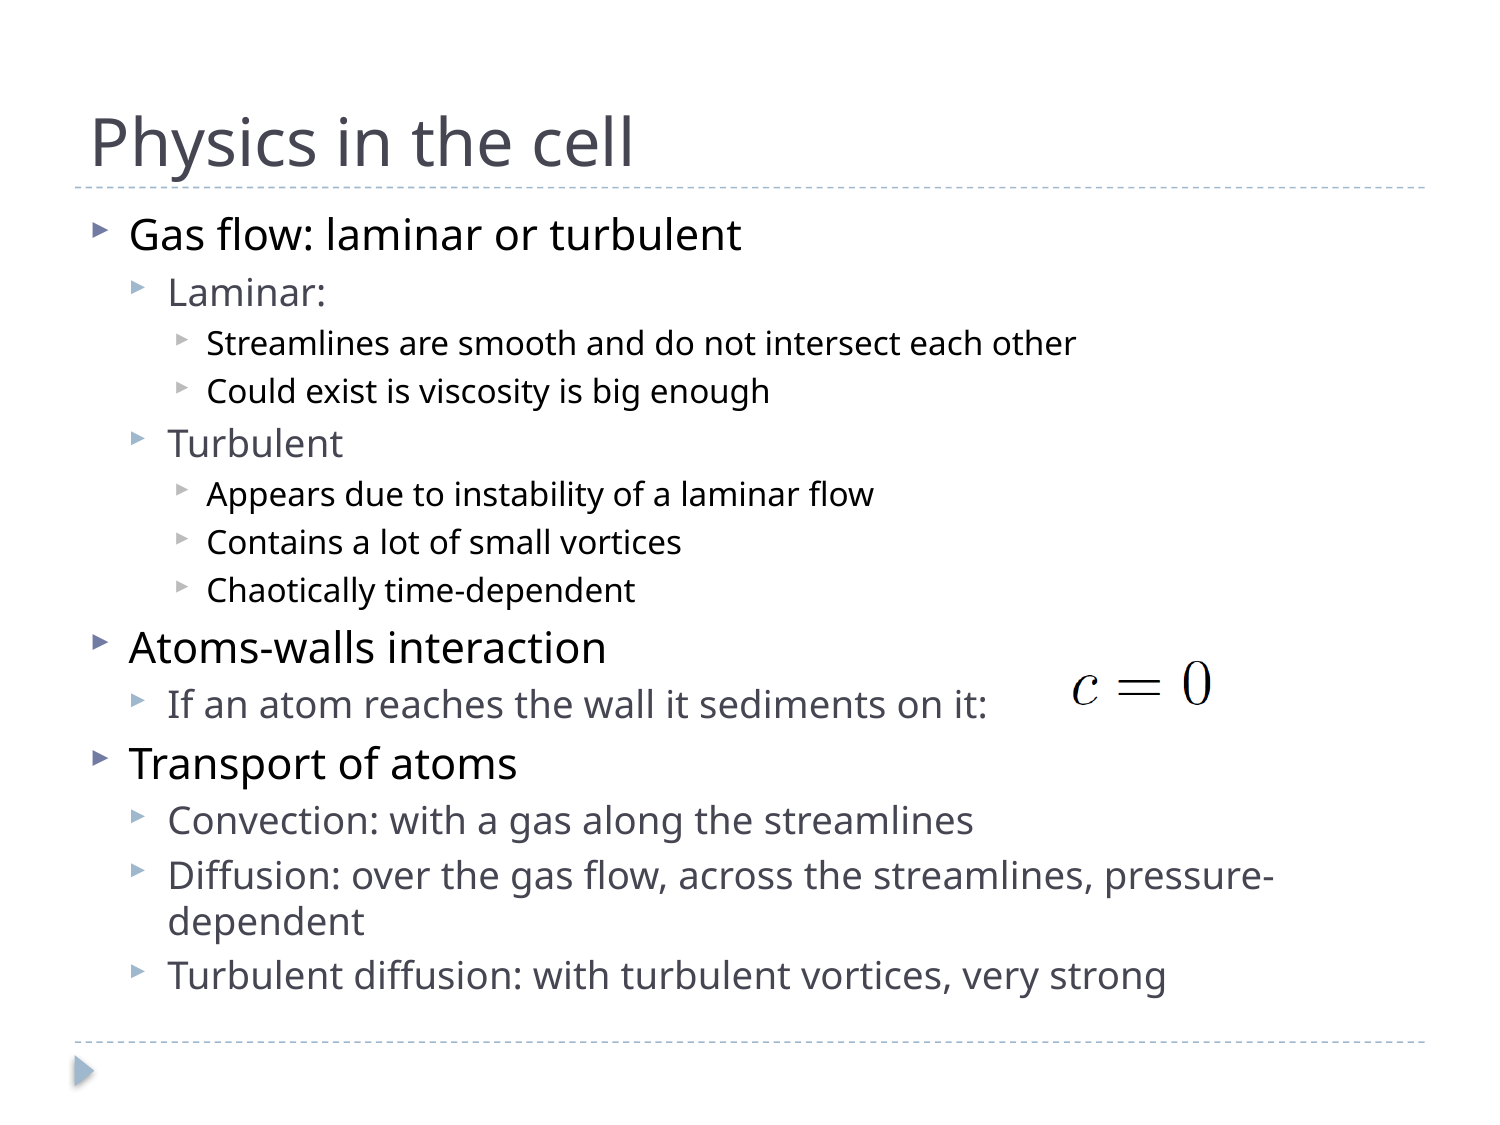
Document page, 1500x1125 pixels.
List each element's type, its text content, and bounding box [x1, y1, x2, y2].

picture [1056, 656, 1224, 712]
list Gas flow: laminar or turbulent Laminar: Streamlines are smooth and do not intersect each other Could exist is viscosity is big enough Turbulent Appears due to instability of a laminar flow Contains a lot of small vortices Chaotically time-dependent Atoms-walls interaction If an atom reaches the wall it sediments on it: Transport of atoms Convection: with a gas along the streamlines Diffusion: over the gas flow, across the streamlines, pressure-dependent Turbulent diffusion: with turbulent vortices, very strong [75, 200, 1425, 1010]
title Physics in the cell [75, 24, 1425, 188]
